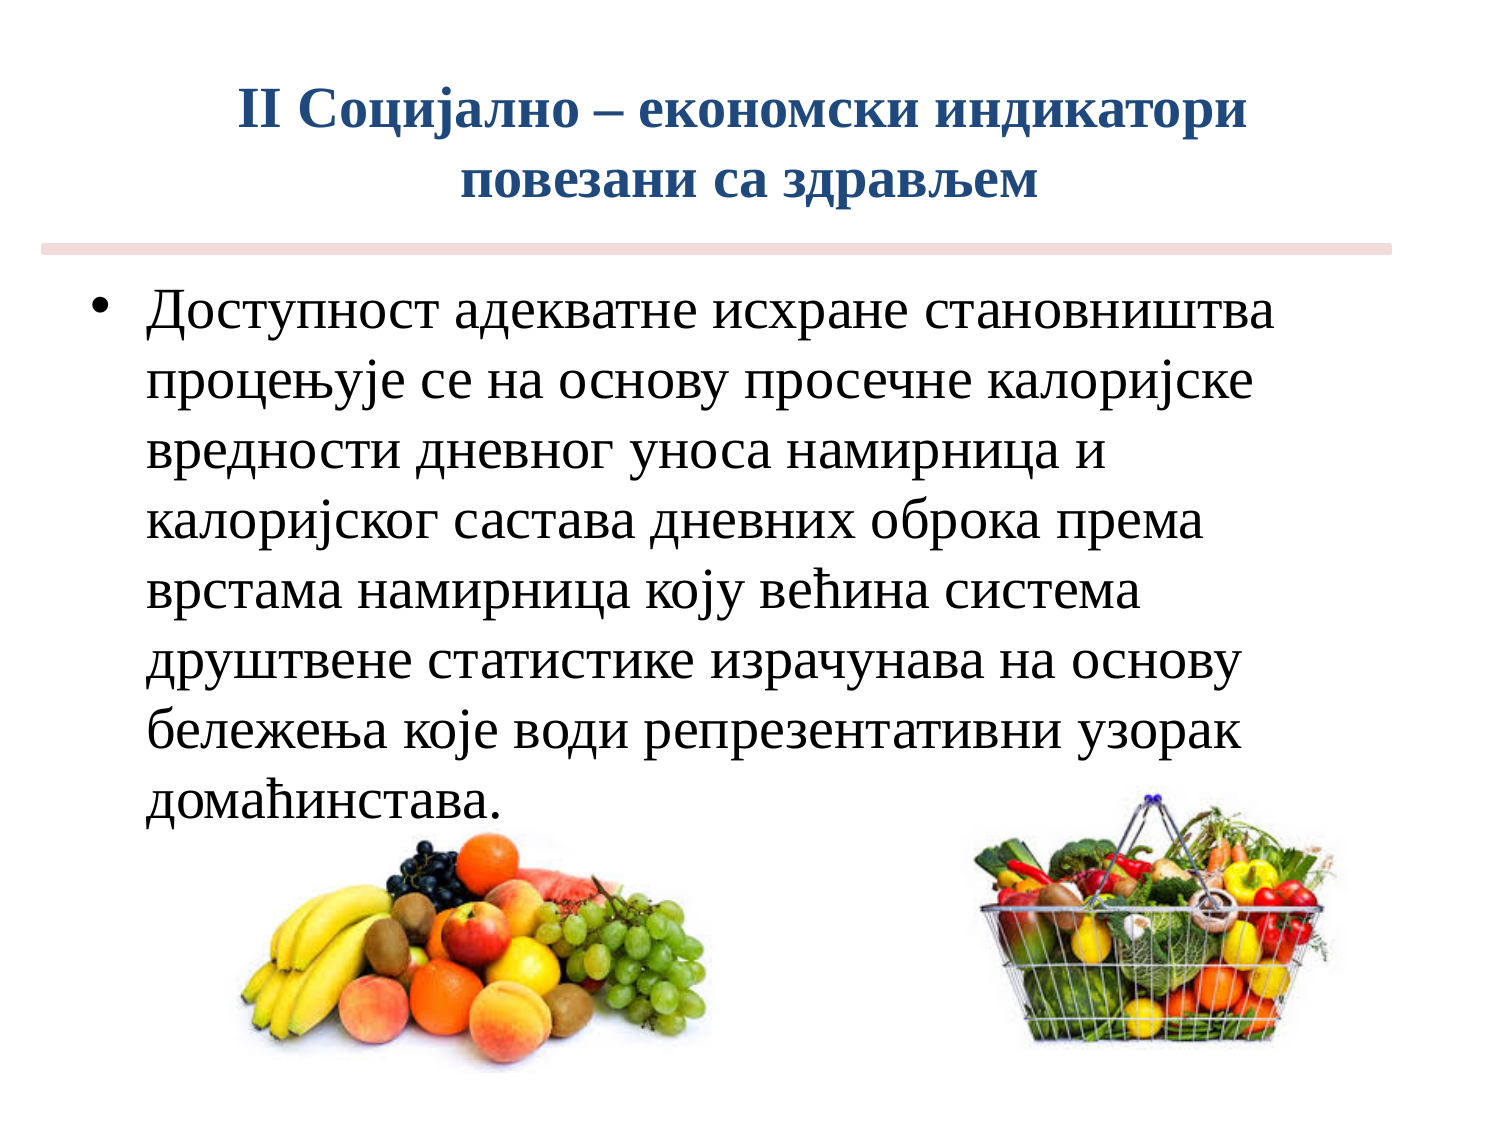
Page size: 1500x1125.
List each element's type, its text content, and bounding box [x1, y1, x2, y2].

picture [923, 786, 1392, 1052]
picture [40, 243, 1392, 255]
picture [223, 822, 717, 1073]
title II Социјално – економски индикатори повезани са здрављем [75, 45, 1425, 233]
list Доступност адекватне исхране становништва процењује се на основу просечне калоријске вредности дневног уноса намирница и калоријског састава дневних оброка према врстама намирница коју већина система друштвене статистике израчунава на основу бележења које води репрезентативни узорак домаћинстава. [75, 262, 1425, 1005]
